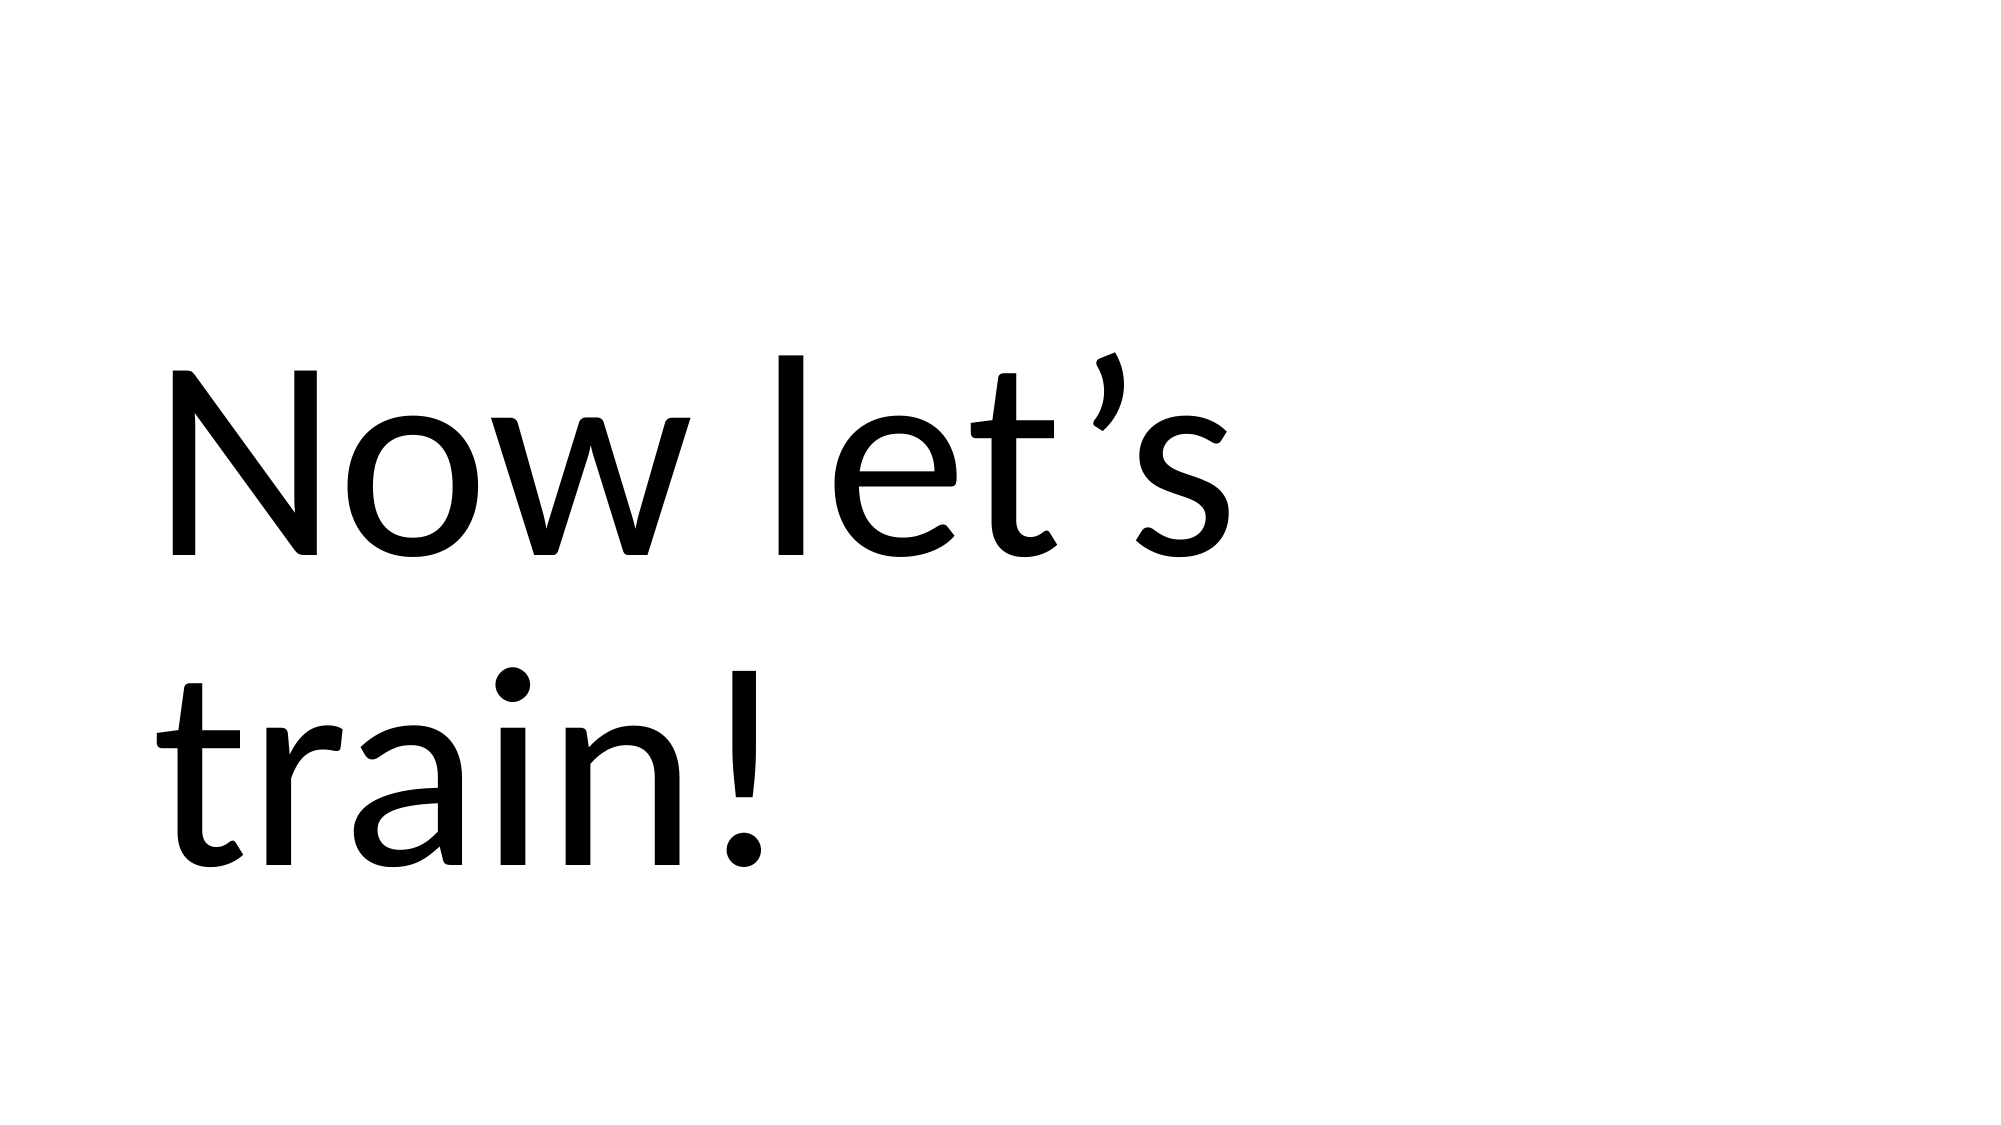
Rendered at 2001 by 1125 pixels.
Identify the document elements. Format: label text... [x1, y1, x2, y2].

list Now let’s train! [137, 299, 1863, 1014]
